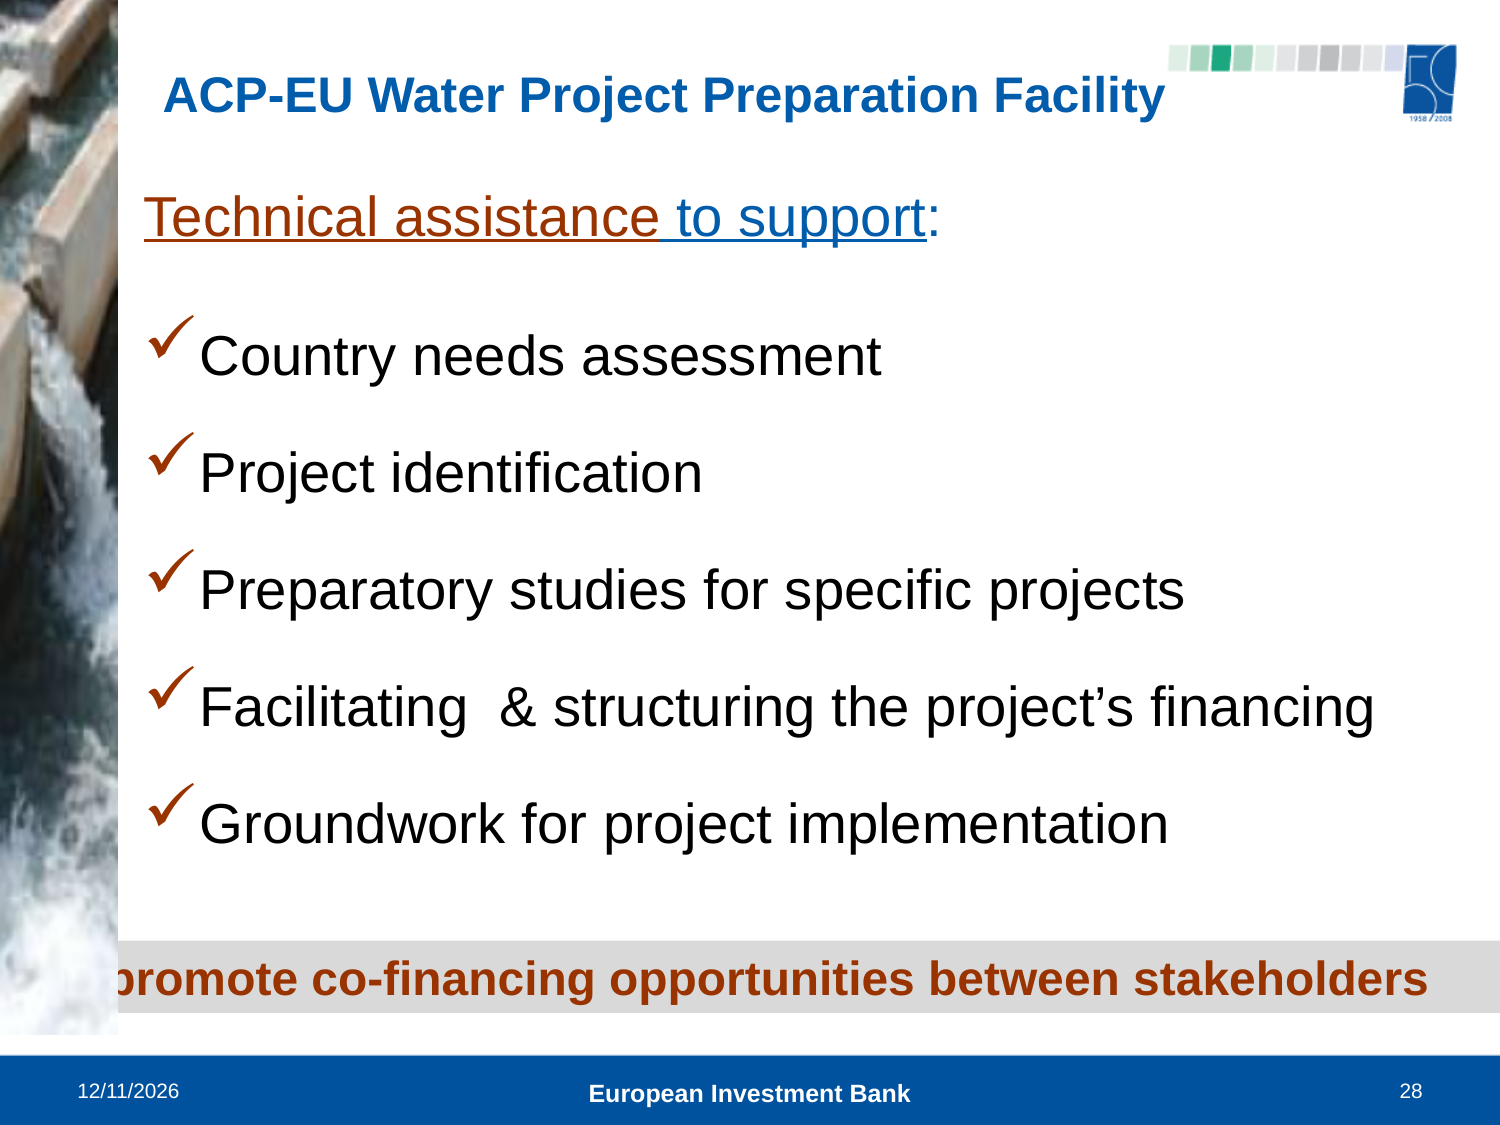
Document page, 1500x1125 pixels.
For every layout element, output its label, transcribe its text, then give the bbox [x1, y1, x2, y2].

text_box promote co-financing opportunities between stakeholders [121, 940, 1500, 1013]
footer European Investment Bank [229, 1070, 1271, 1125]
text_box Technical assistance to support: Country needs assessment Project identification Preparatory studies for specific projects Facilitating & structuring the project’s financing Groundwork for project implementation [128, 172, 1500, 861]
title [170, 0, 1353, 119]
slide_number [62, 1070, 226, 1125]
picture [0, 0, 1500, 1125]
text_box ACP-EU Water Project Preparation Facility [147, 42, 1329, 161]
slide_number 28 [1274, 1070, 1438, 1125]
